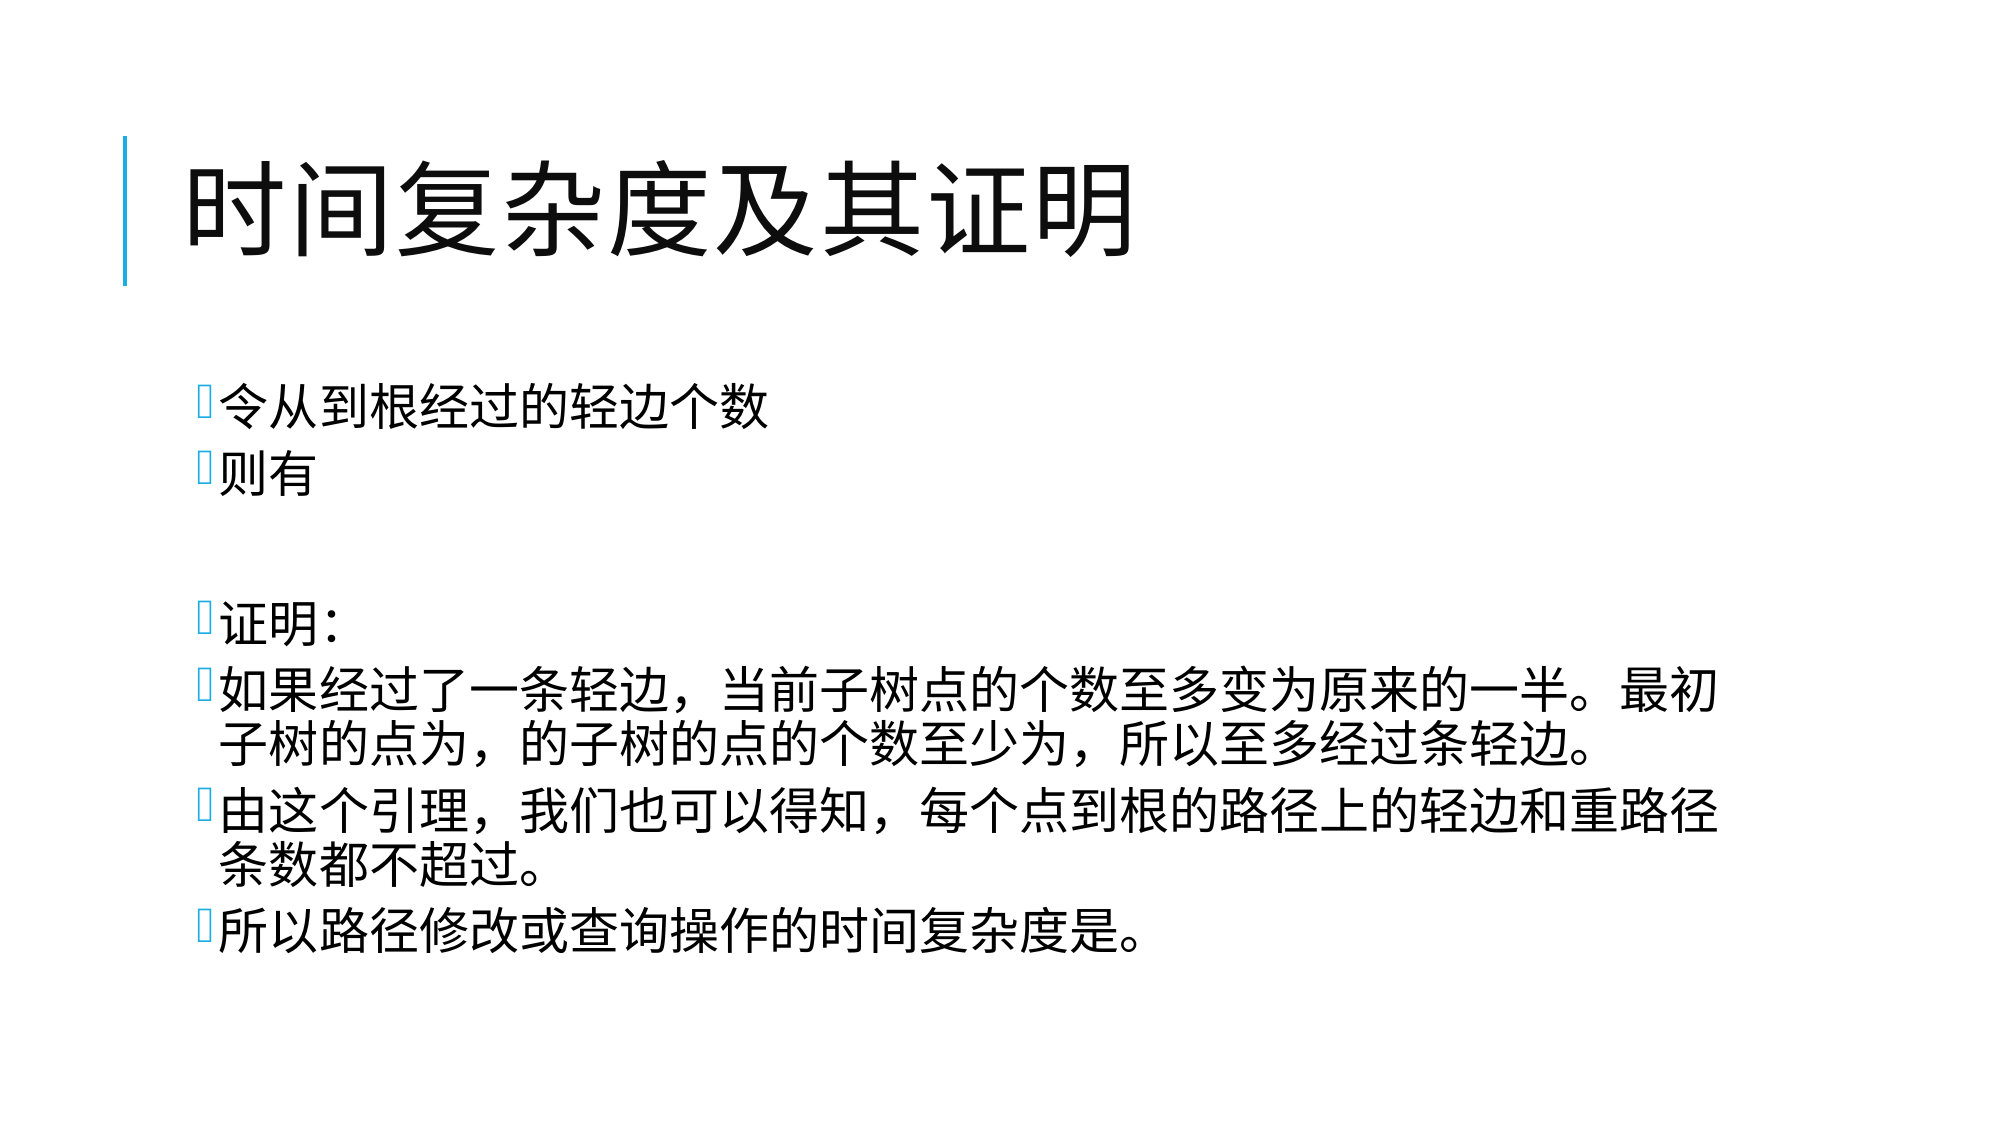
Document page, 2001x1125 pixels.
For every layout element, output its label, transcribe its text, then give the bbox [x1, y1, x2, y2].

title 时间复杂度及其证明 [168, 96, 1763, 342]
